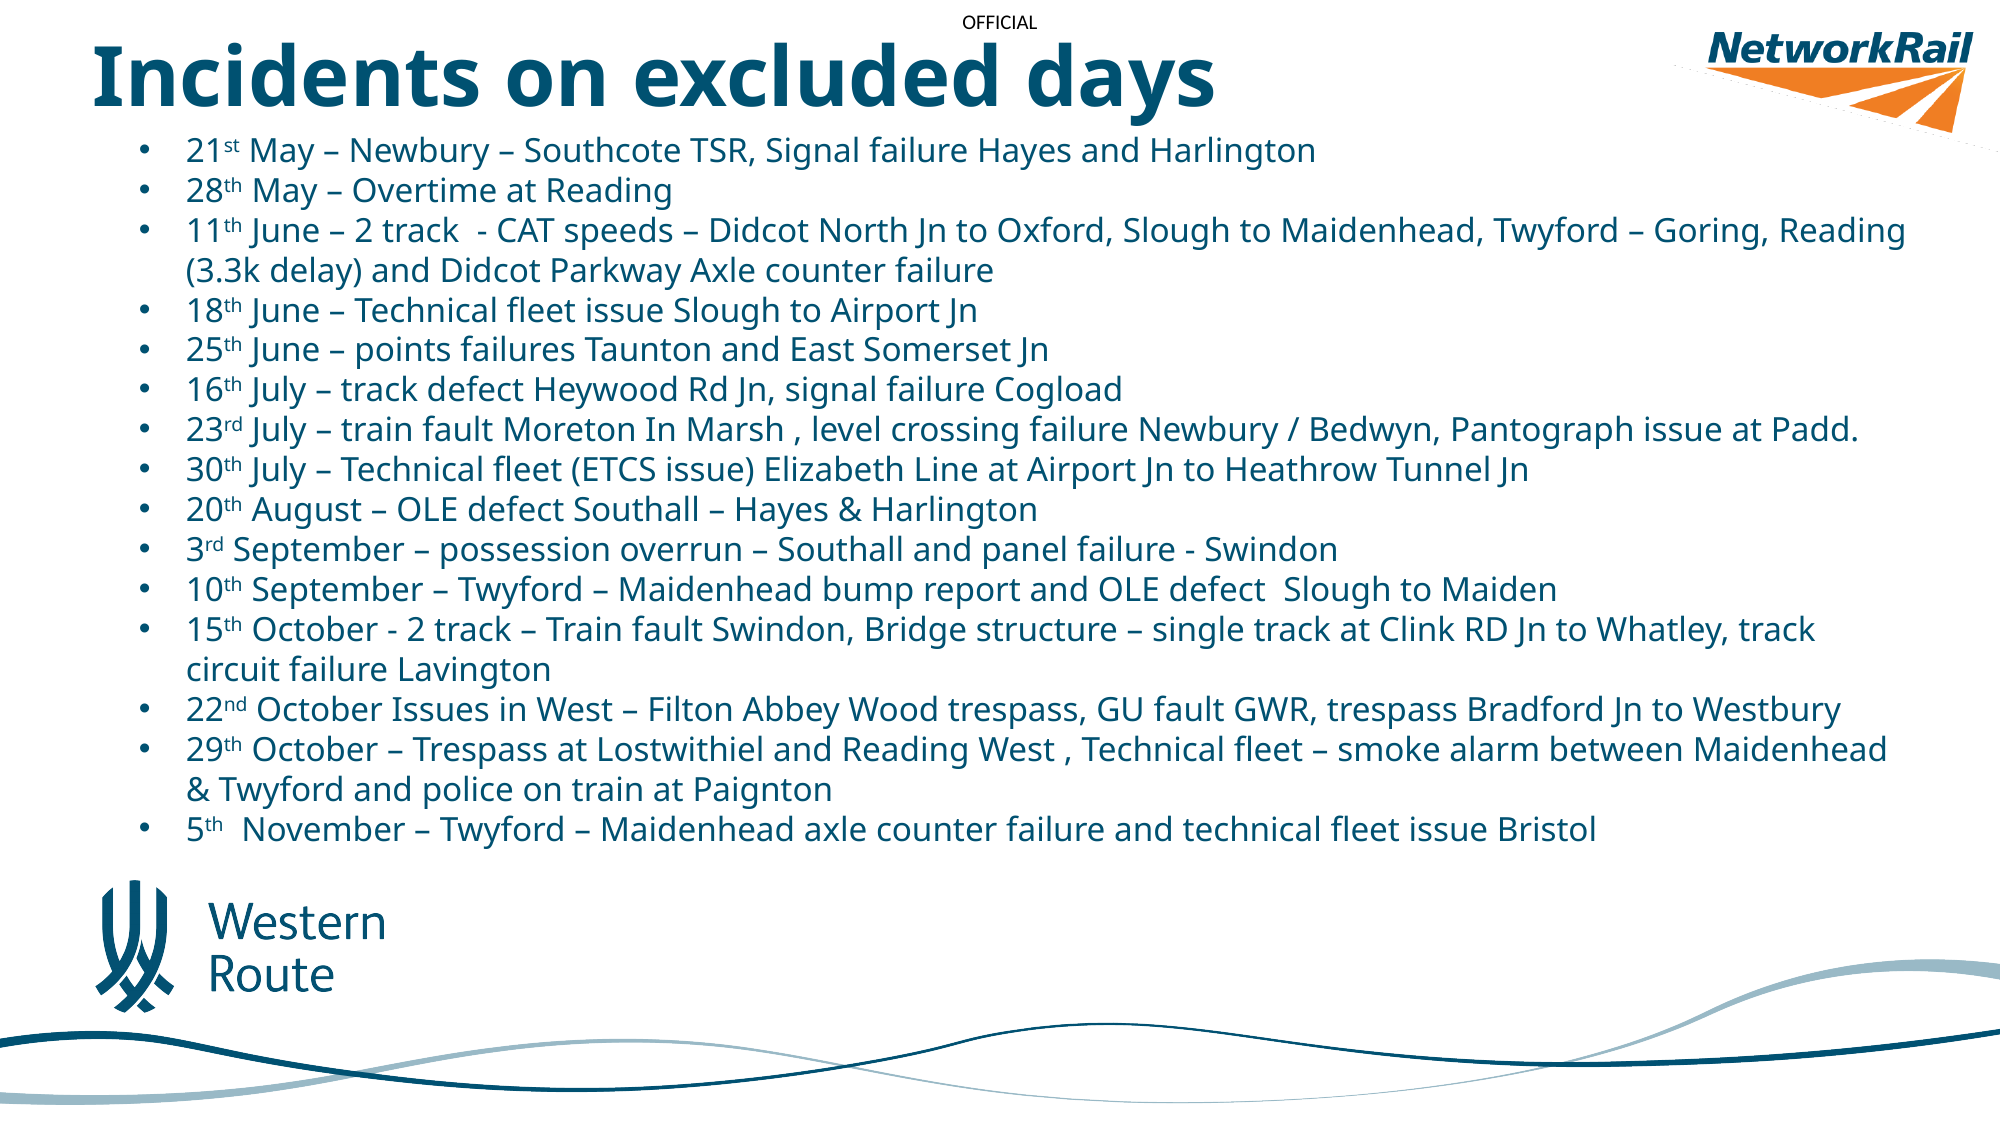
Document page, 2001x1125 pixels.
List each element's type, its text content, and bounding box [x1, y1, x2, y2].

title Incidents on excluded days [93, 34, 1344, 122]
text_box 21st May – Newbury – Southcote TSR, Signal failure Hayes and Harlington 28th May – Overtime at Reading 11th June – 2 track - CAT speeds – Didcot North Jn to Oxford, Slough to Maidenhead, Twyford – Goring, Reading (3.3k delay) and Didcot Parkway Axle counter failure 18th June – Technical fleet issue Slough to Airport Jn 25th June – points failures Taunton and East Somerset Jn 16th July – track defect Heywood Rd Jn, signal failure Cogload 23rd July – train fault Moreton In Marsh , level crossing failure Newbury / Bedwyn, Pantograph issue at Padd. 30th July – Technical fleet (ETCS issue) Elizabeth Line at Airport Jn to Heathrow Tunnel Jn 20th August – OLE defect Southall – Hayes & Harlington 3rd September – possession overrun – Southall and panel failure - Swindon 10th September – Twyford – Maidenhead bump report and OLE defect Slough to Maiden 15th October - 2 track – Train fault Swindon, Bridge structure – single track at Clink RD Jn to Whatley, track circuit failure Lavington 22nd October Issues in West – Filton Abbey Wood trespass, GU fault GWR, trespass Bradford Jn to Westbury 29th October – Trespass at Lostwithiel and Reading West , Technical fleet – smoke alarm between Maidenhead & Twyford and police on train at Paignton 5th November – Twyford – Maidenhead axle counter failure and technical fleet issue Bristol [124, 121, 1935, 855]
picture [0, 880, 2000, 1087]
picture [1672, 2, 1998, 152]
picture [0, 1026, 2000, 1125]
